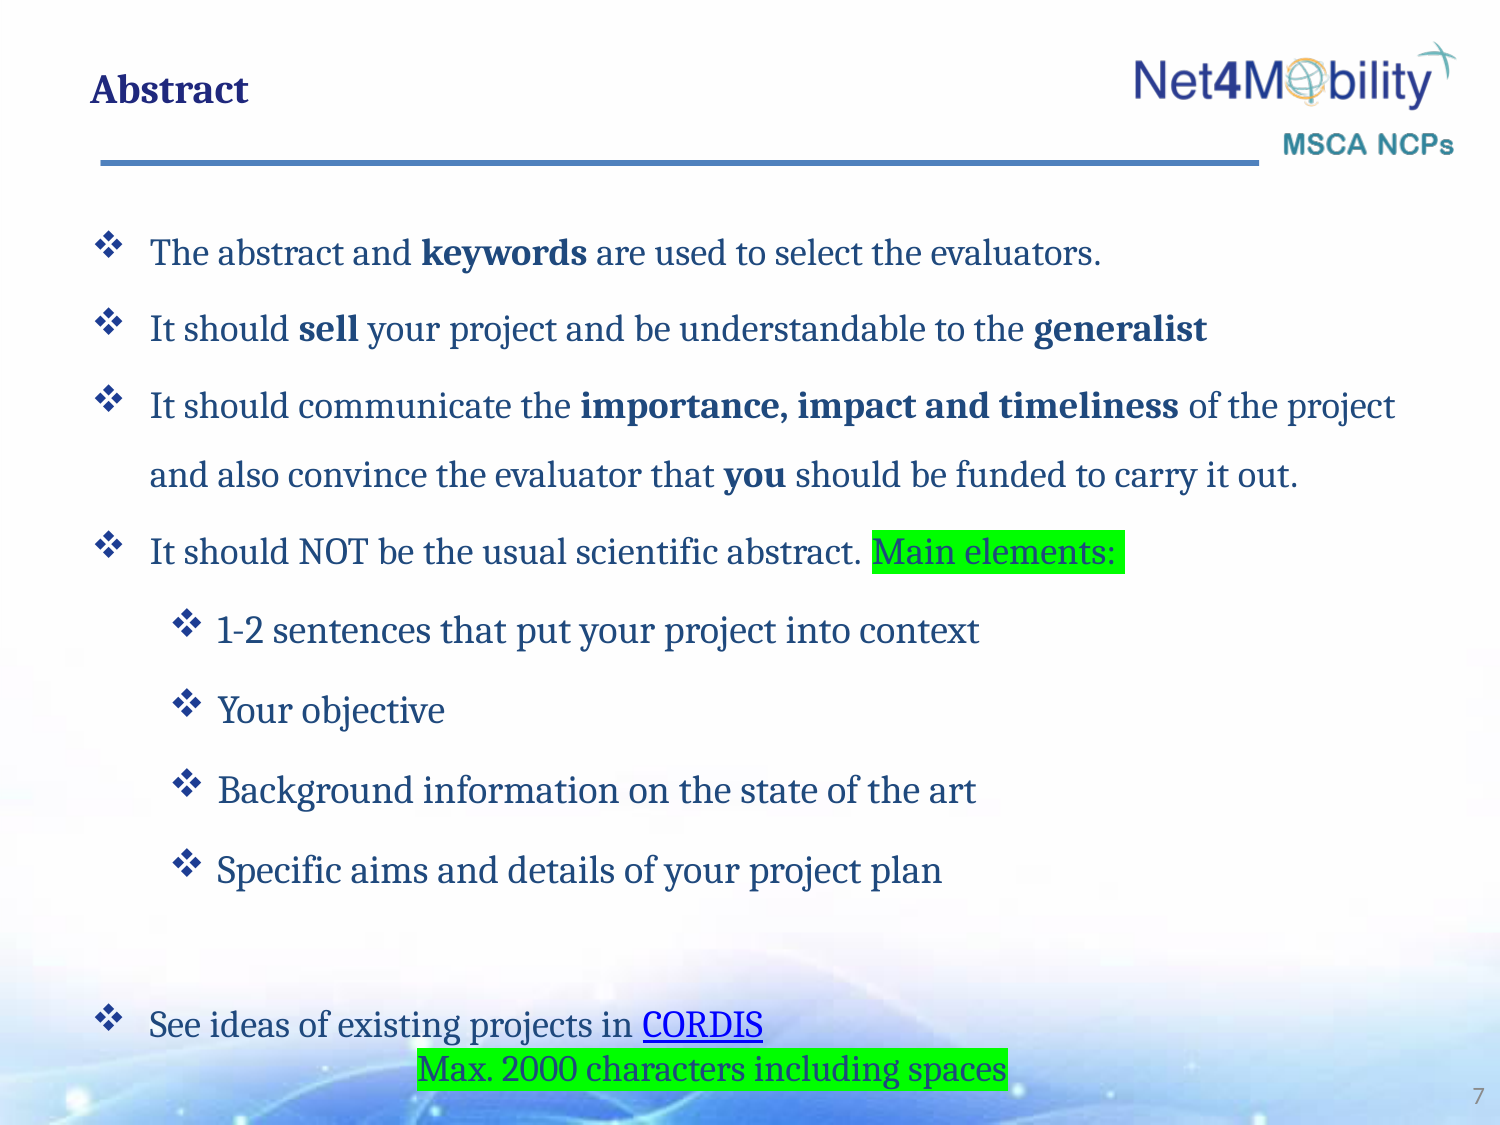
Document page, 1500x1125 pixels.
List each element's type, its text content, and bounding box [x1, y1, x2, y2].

title Abstract [75, 30, 1093, 144]
picture [0, 0, 1500, 1125]
text_box The abstract and keywords are used to select the evaluators. It should sell your project and be understandable to the generalist It should communicate the importance, impact and timeliness of the project and also convince the evaluator that you should be funded to carry it out. It should NOT be the usual scientific abstract. Main elements: 1-2 sentences that put your project into context Your objective Background information on the state of the art Specific aims and details of your project plan See ideas of existing projects in CORDIS [76, 196, 1424, 1065]
slide_number 7 [1149, 1065, 1500, 1125]
text_box Max. 2000 characters including spaces [402, 1036, 1153, 1097]
